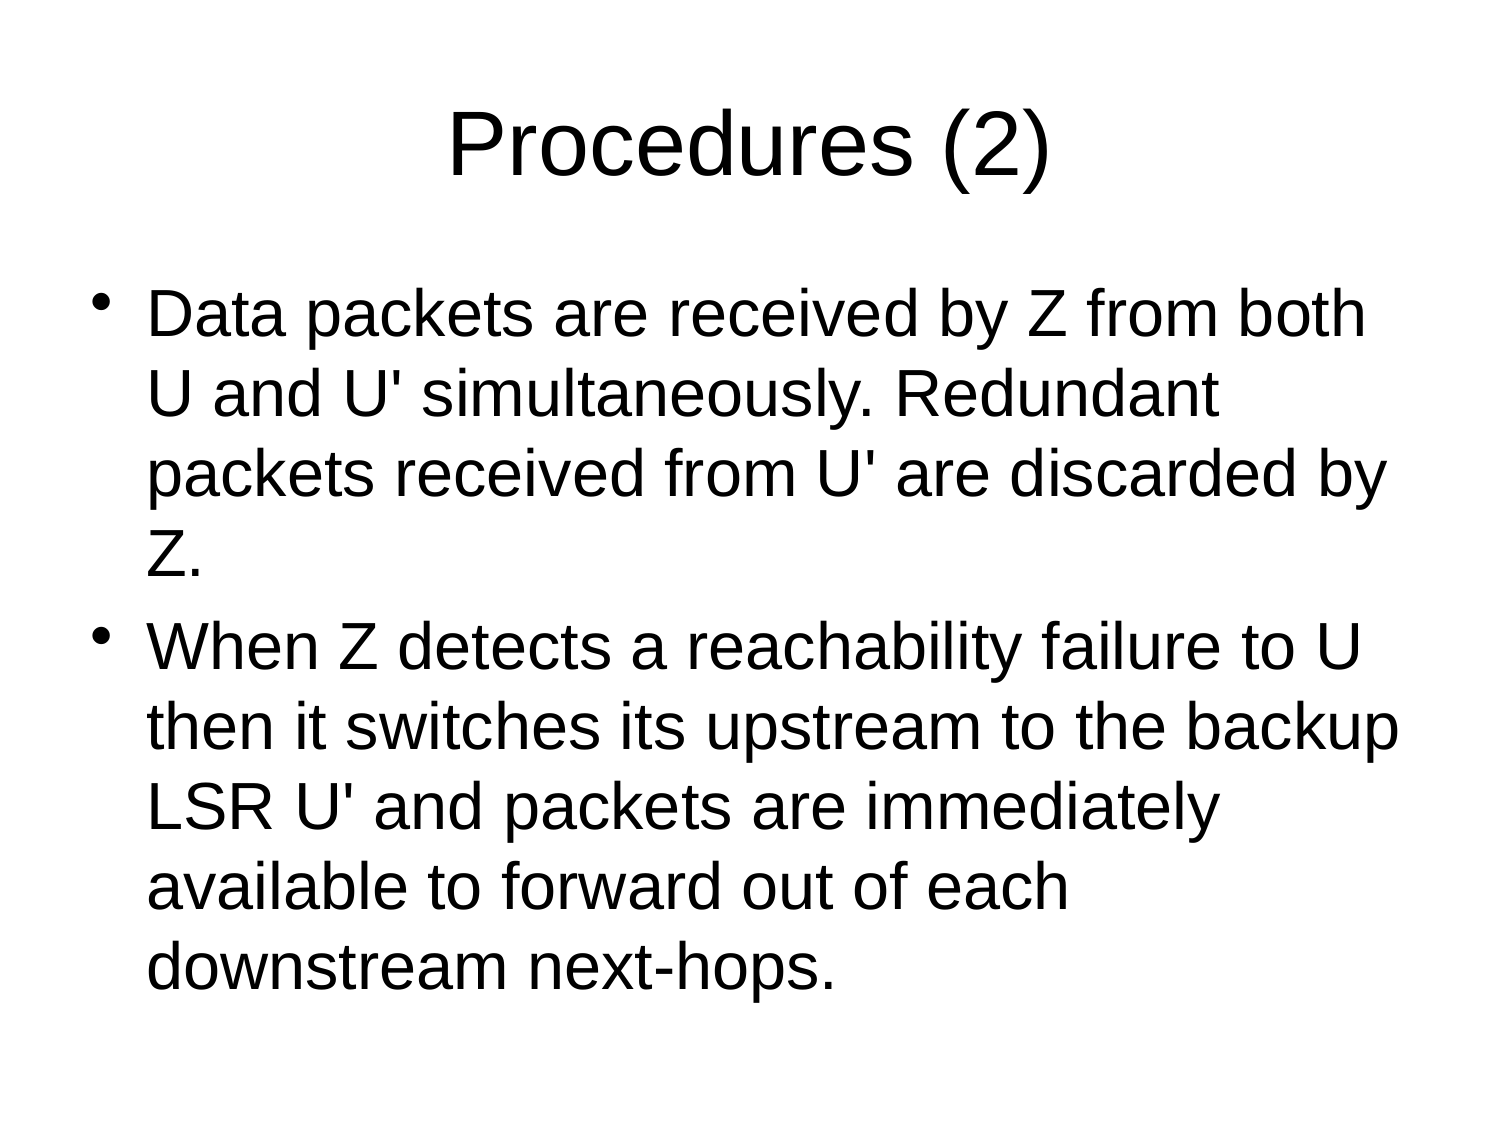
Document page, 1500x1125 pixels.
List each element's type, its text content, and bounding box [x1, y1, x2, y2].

title Procedures (2) [74, 44, 1426, 233]
list Data packets are received by Z from both U and U' simultaneously. Redundant packets received from U' are discarded by Z. When Z detects a reachability failure to U then it switches its upstream to the backup LSR U' and packets are immediately available to forward out of each downstream next-hops. [74, 262, 1426, 1006]
